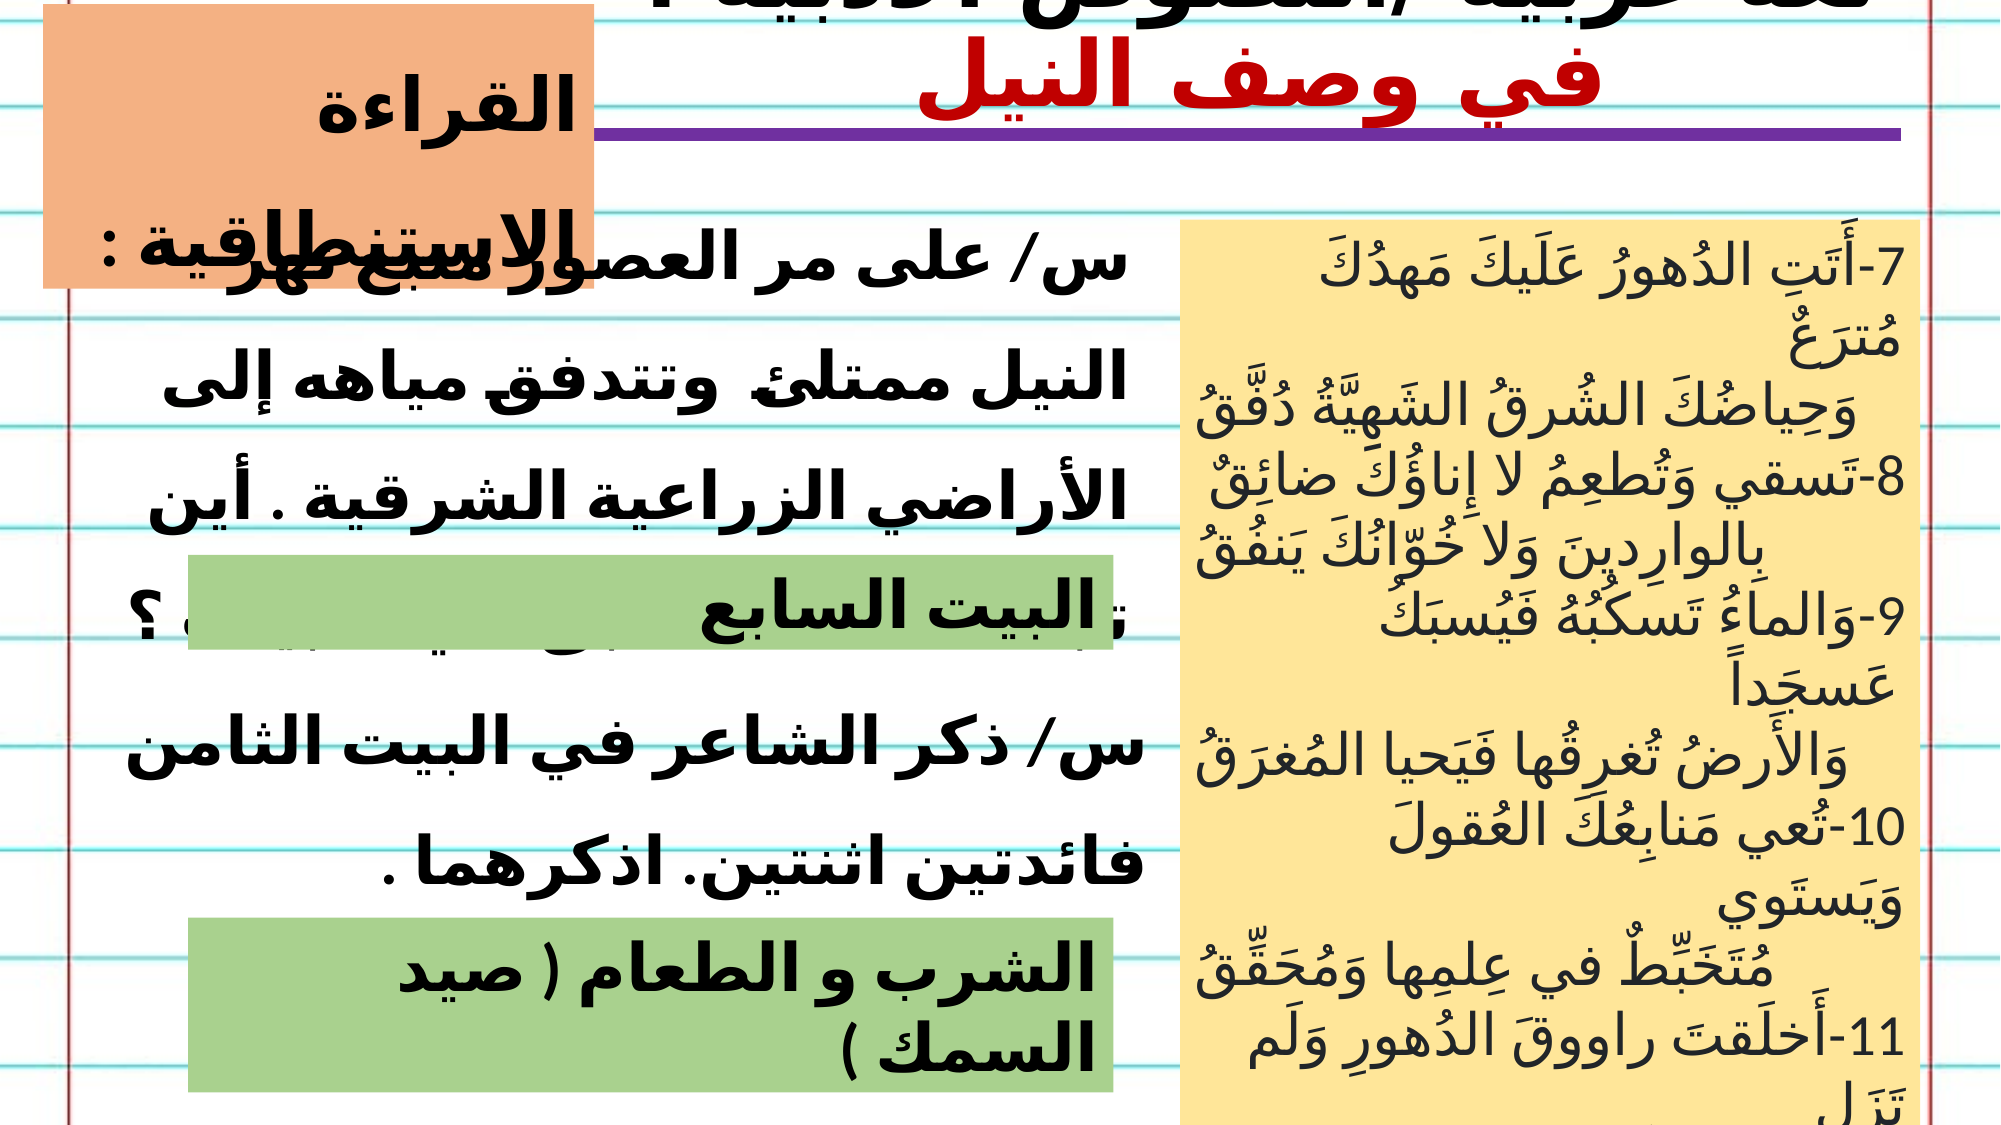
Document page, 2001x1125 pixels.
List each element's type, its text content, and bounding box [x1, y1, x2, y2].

text_box 7-أَتَتِ الدُهورُ عَلَيكَ مَهدُكَ مُترَعٌ وَحِياضُكَ الشُرقُ الشَهِيَّةُ دُفَّقُ 8-تَسقي وَتُطعِمُ لا إِناؤُكَ ضائِقٌ بِالوارِدينَ وَلا خُوّانُكَ يَنفُقُ 9-وَالماءُ تَسكُبُهُ فَيُسبَكُ عَسجَداً وَالأَرضُ تُغرِقُها فَيَحيا المُغرَقُ 10-تُعي مَنابِعُكَ العُقولَ وَيَستَوي مُتَخَبِّطٌ في عِلمِها وَمُحَقِّقُ 11-أَخلَقتَ راووقَ الدُهورِ وَلَم تَزَل بِكَ حَمأَةٌ كَالمِسكِ لا تَتَرَوَّقُ 12-حَمراءُ في الأَحواضِ إِلّا أَنَّها بَيضاءُ في عُنُقِ الثَرى تَتَأَلَّقُ [1180, 219, 1921, 1125]
picture [1079, 0, 1172, 11]
text_box س/ على مر العصور منبع نهر النيل ممتلئ وتتدفق مياهه إلى الأراضي الزراعية الشرقية . أين تجد المعنى السابق في الأبيات ؟ [91, 165, 1147, 650]
text_box س/ ذكر الشاعر في البيت الثامن فائدتين اثنتين. اذكرهما . [79, 650, 1164, 905]
picture [1402, 0, 1614, 11]
picture [1039, 0, 1066, 11]
text_box البيت السابع [188, 554, 1114, 650]
text_box القراءة الاستنطاقية : [43, 4, 595, 289]
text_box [594, 11, 1902, 135]
text_box الشرب و الطعام ( صيد السمك ) [188, 917, 1114, 1093]
picture [0, 0, 2001, 1125]
picture [1189, 0, 1396, 11]
